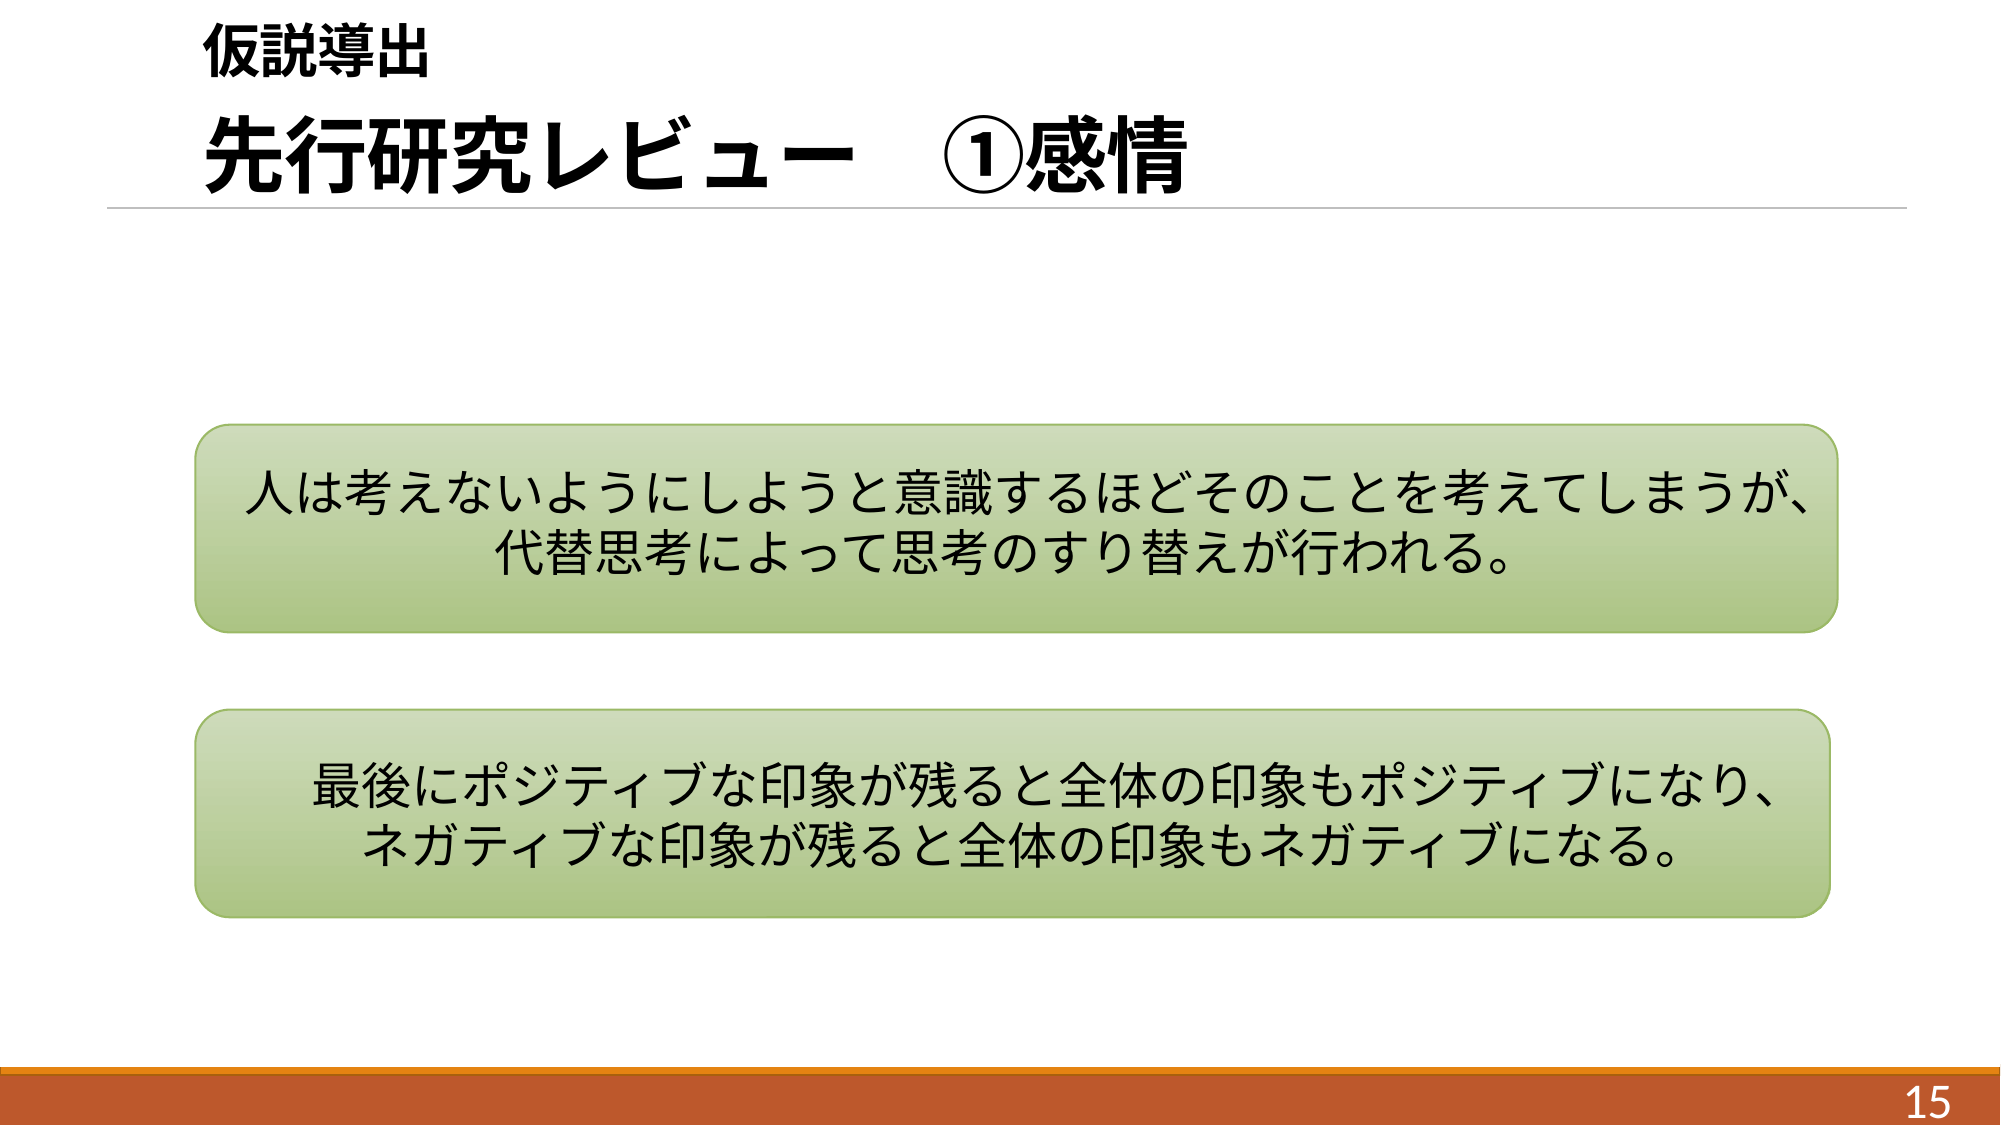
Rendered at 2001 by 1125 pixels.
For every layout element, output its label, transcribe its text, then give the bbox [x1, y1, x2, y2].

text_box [194, 424, 1839, 633]
title 仮説導出 先行研究レビュー ①感情 [187, 0, 1838, 212]
slide_number 15 [1752, 1068, 1968, 1125]
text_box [194, 709, 1831, 918]
